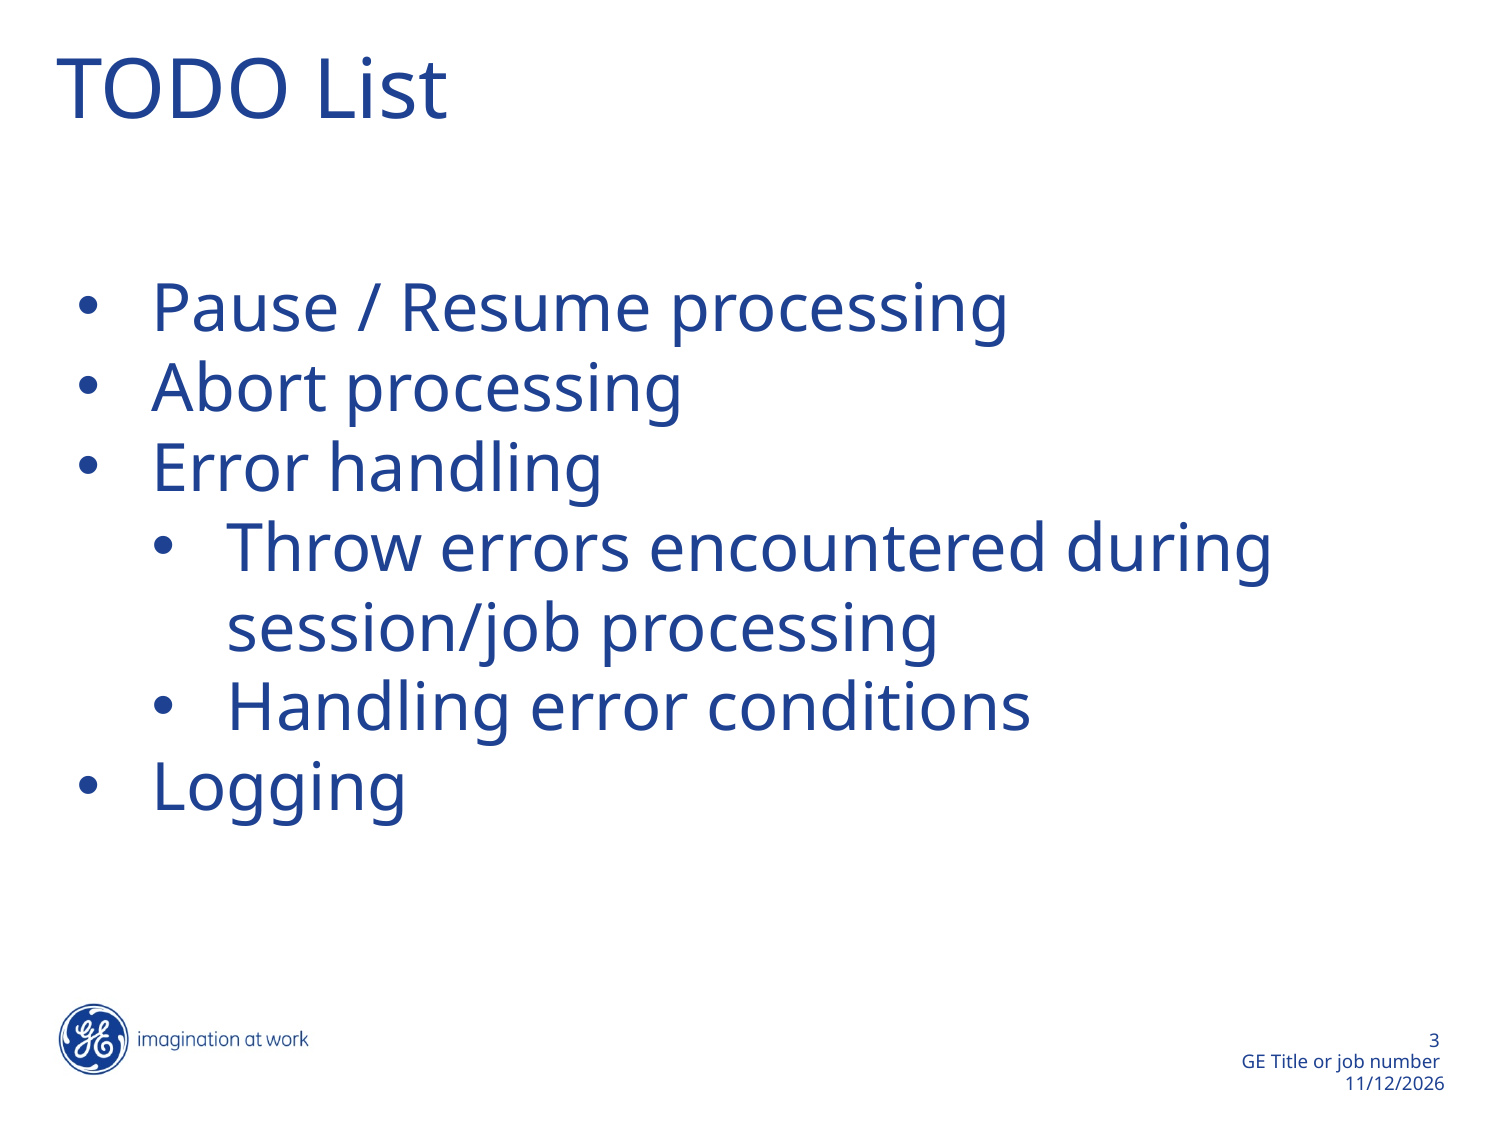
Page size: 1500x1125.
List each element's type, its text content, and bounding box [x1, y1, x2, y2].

title TODO List [56, 46, 1444, 210]
text_box Pause / Resume processing Abort processing Error handling Throw errors encountered during session/job processing Handling error conditions Logging [61, 257, 1441, 832]
picture [52, 997, 315, 1081]
